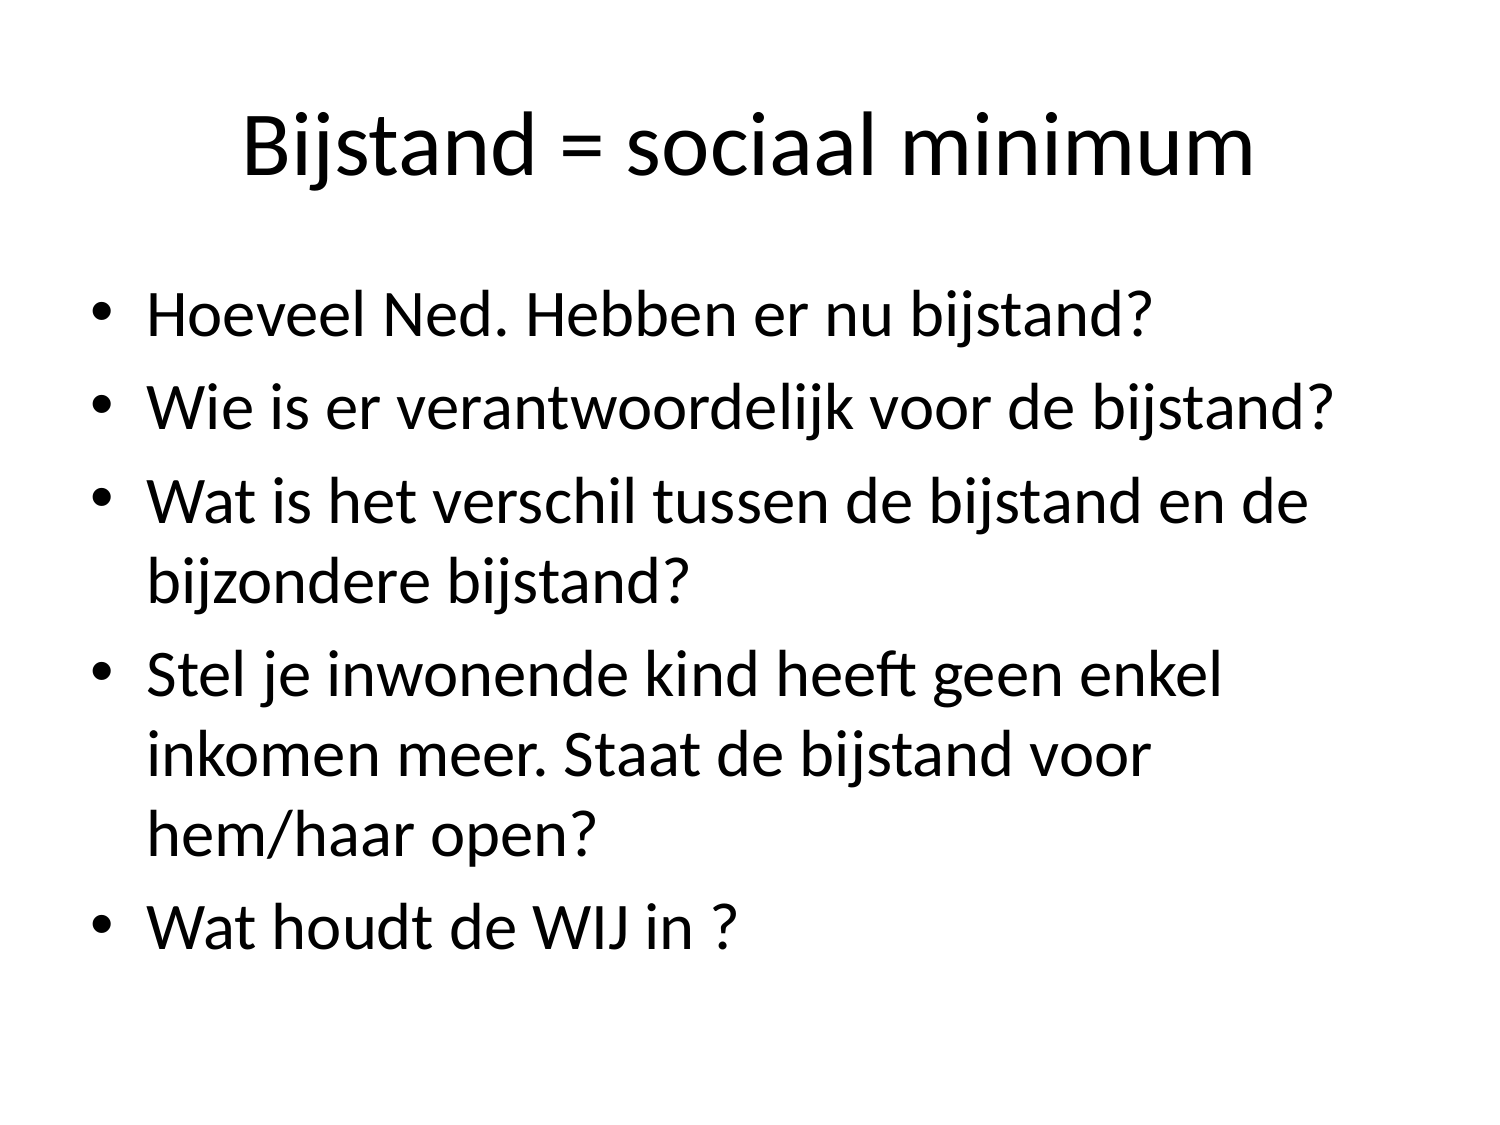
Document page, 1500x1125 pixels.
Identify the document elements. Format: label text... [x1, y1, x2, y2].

title Bijstand = sociaal minimum [75, 45, 1425, 233]
list Hoeveel Ned. Hebben er nu bijstand? Wie is er verantwoordelijk voor de bijstand? Wat is het verschil tussen de bijstand en de bijzondere bijstand? Stel je inwonende kind heeft geen enkel inkomen meer. Staat de bijstand voor hem/haar open? Wat houdt de WIJ in ? [75, 262, 1425, 1005]
